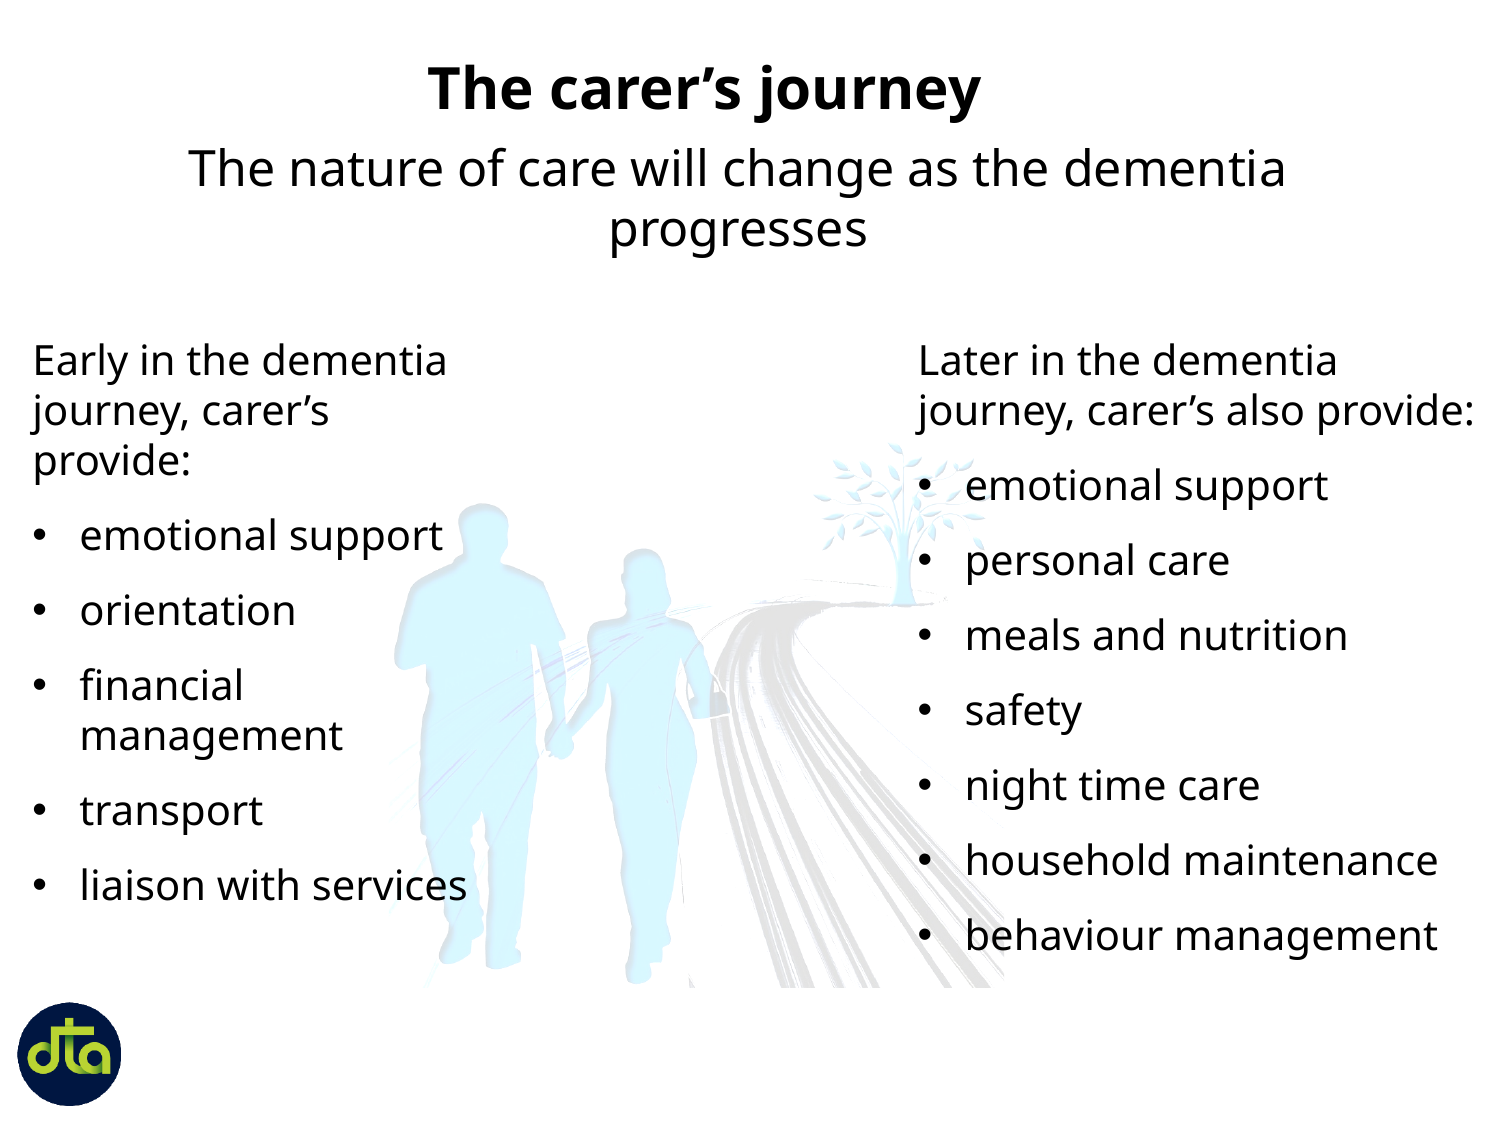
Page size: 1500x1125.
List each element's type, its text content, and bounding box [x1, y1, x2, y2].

text_box The nature of care will change as the dementia progresses [171, 119, 1306, 273]
picture [388, 432, 1005, 988]
picture [17, 1002, 121, 1106]
text_box Early in the dementia journey, carer’s provide: emotional support orientation financial management transport liaison with services [17, 326, 491, 976]
text_box The carer’s journey [29, 22, 1380, 150]
text_box Later in the dementia journey, carer’s also provide: emotional support personal care meals and nutrition safety night time care household maintenance behaviour management [903, 326, 1500, 1024]
